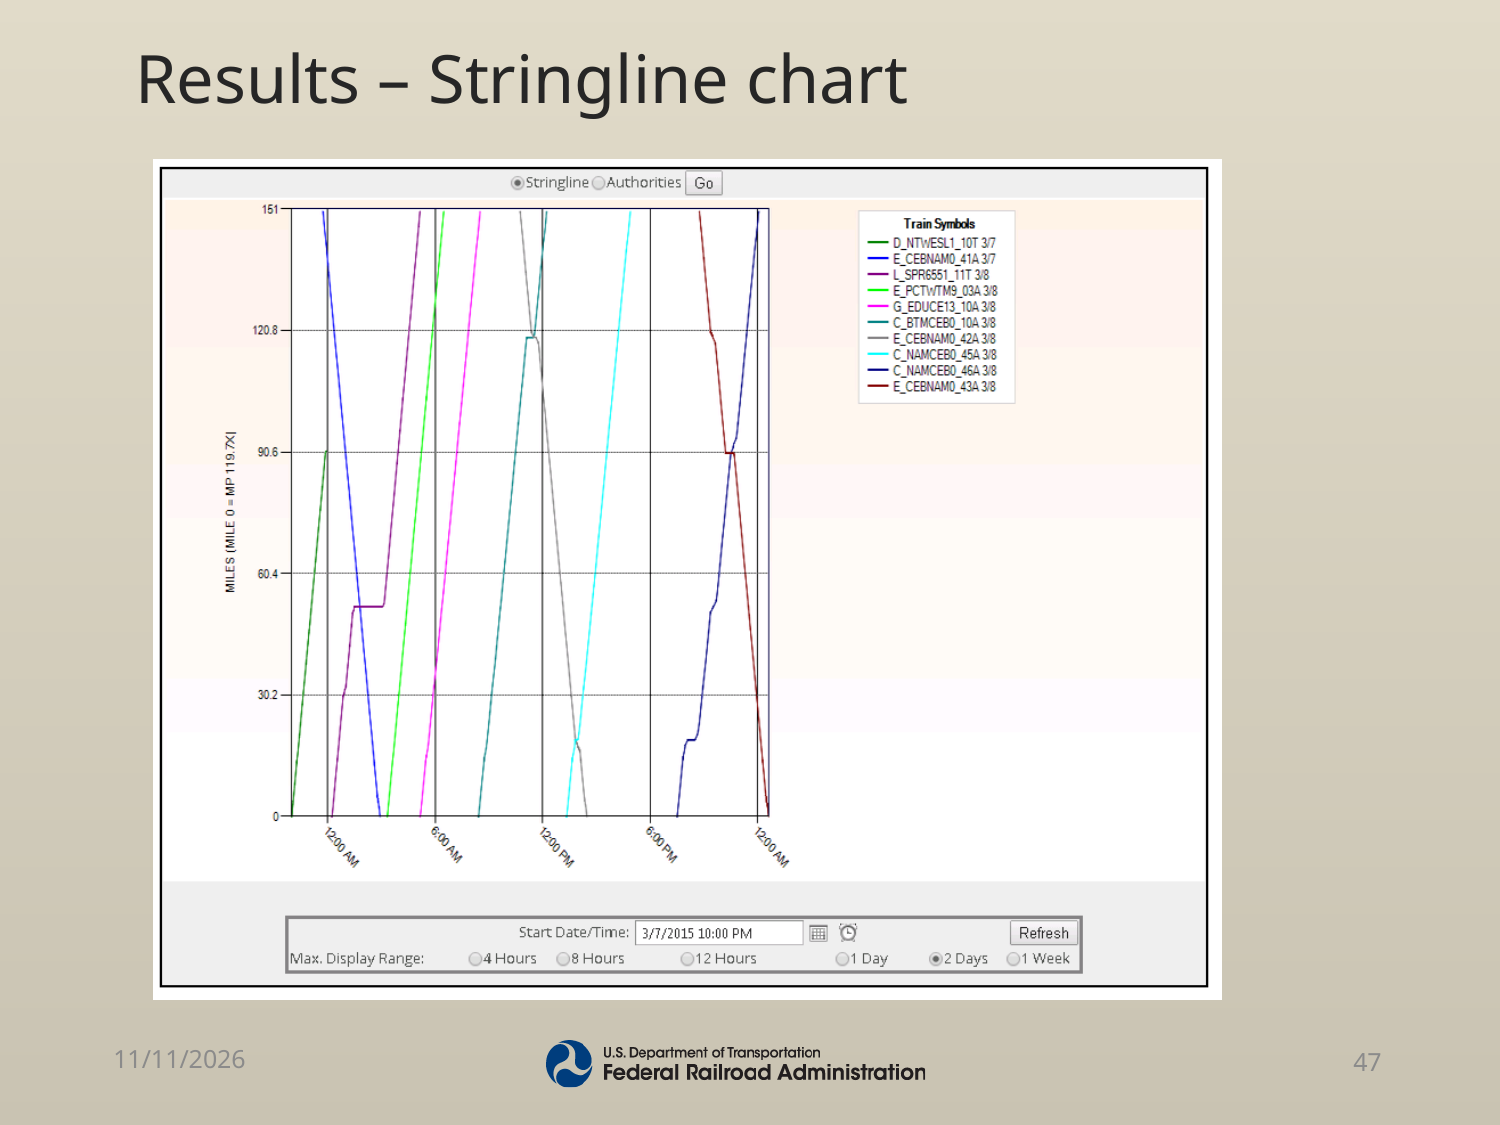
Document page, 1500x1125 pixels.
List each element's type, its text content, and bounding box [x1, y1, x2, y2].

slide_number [98, 1030, 436, 1091]
picture [526, 1035, 926, 1088]
title Results – Stringline chart [120, 20, 1380, 145]
picture [153, 158, 1222, 1000]
slide_number 47 [1059, 1033, 1397, 1094]
